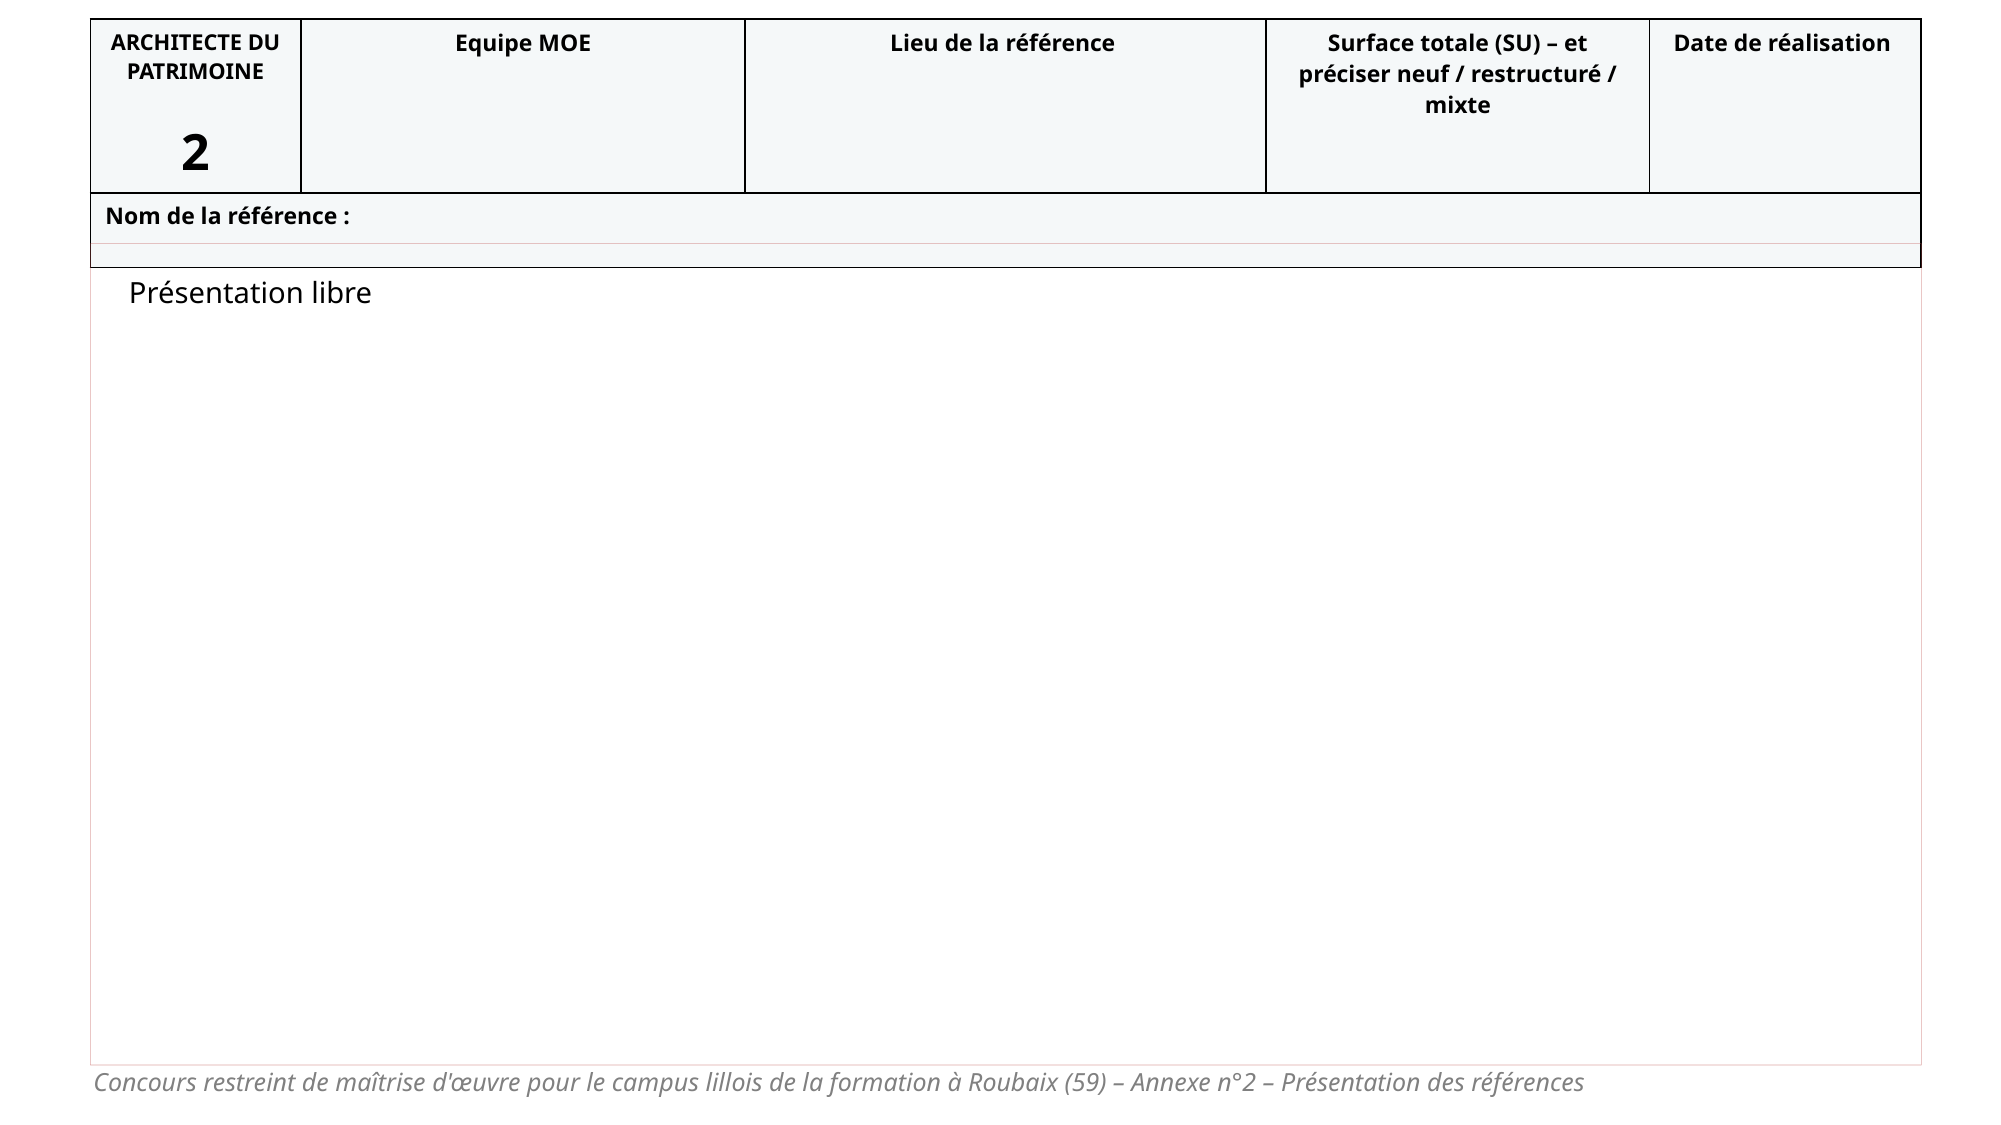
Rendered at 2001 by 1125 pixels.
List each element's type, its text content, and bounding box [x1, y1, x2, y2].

table_header Equipe MOE [302, 20, 744, 192]
text_box [88, 241, 1923, 1067]
table_header Surface totale (SU) – et préciser neuf / restructuré / mixte [1267, 20, 1649, 192]
table_header Lieu de la référence [746, 20, 1265, 192]
table_header ARCHITECTE DU PATRIMOINE 2 [91, 20, 300, 192]
text_box Présentation libre [114, 267, 1449, 447]
table_header Date de réalisation [1650, 20, 1920, 192]
table_cell Nom de la référence : [91, 194, 1920, 241]
